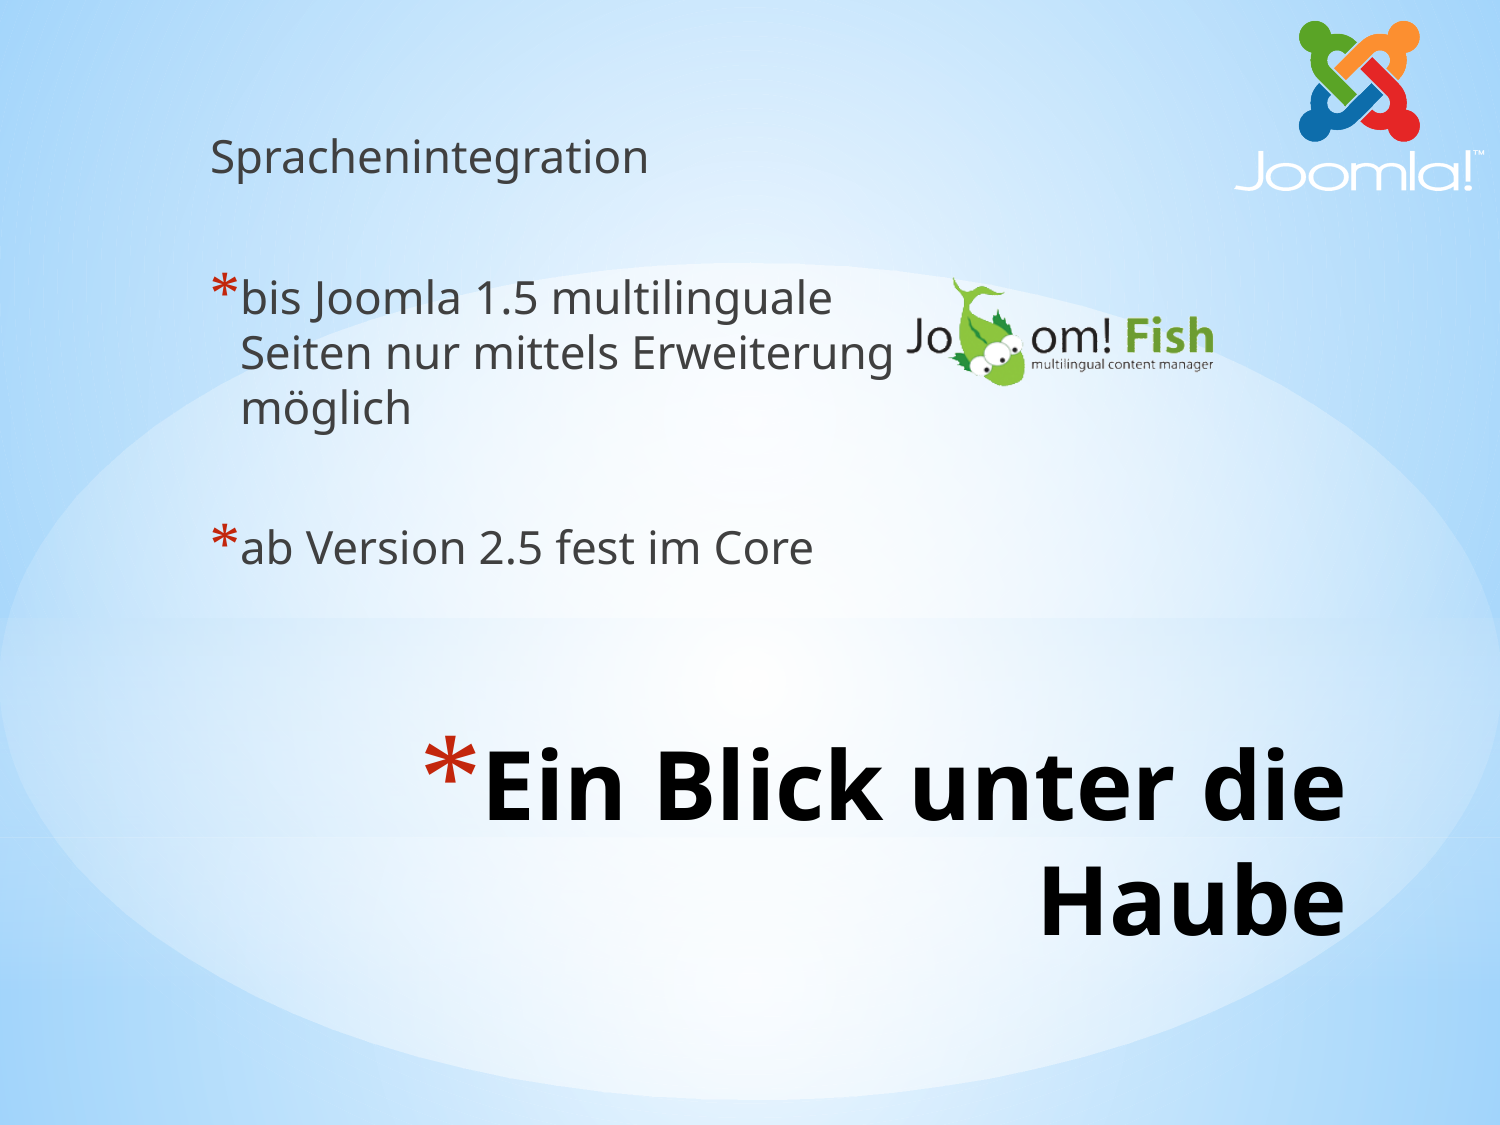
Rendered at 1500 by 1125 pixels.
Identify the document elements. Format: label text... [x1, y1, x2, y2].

list Sprachenintegration bis Joomla 1.5 multilinguale Seiten nur mittels Erweiterung möglich ab Version 2.5 fest im Core [187, 120, 1238, 690]
picture [1234, 19, 1485, 191]
picture [903, 266, 1218, 396]
title Ein Blick unter die Haube [123, 717, 1363, 905]
